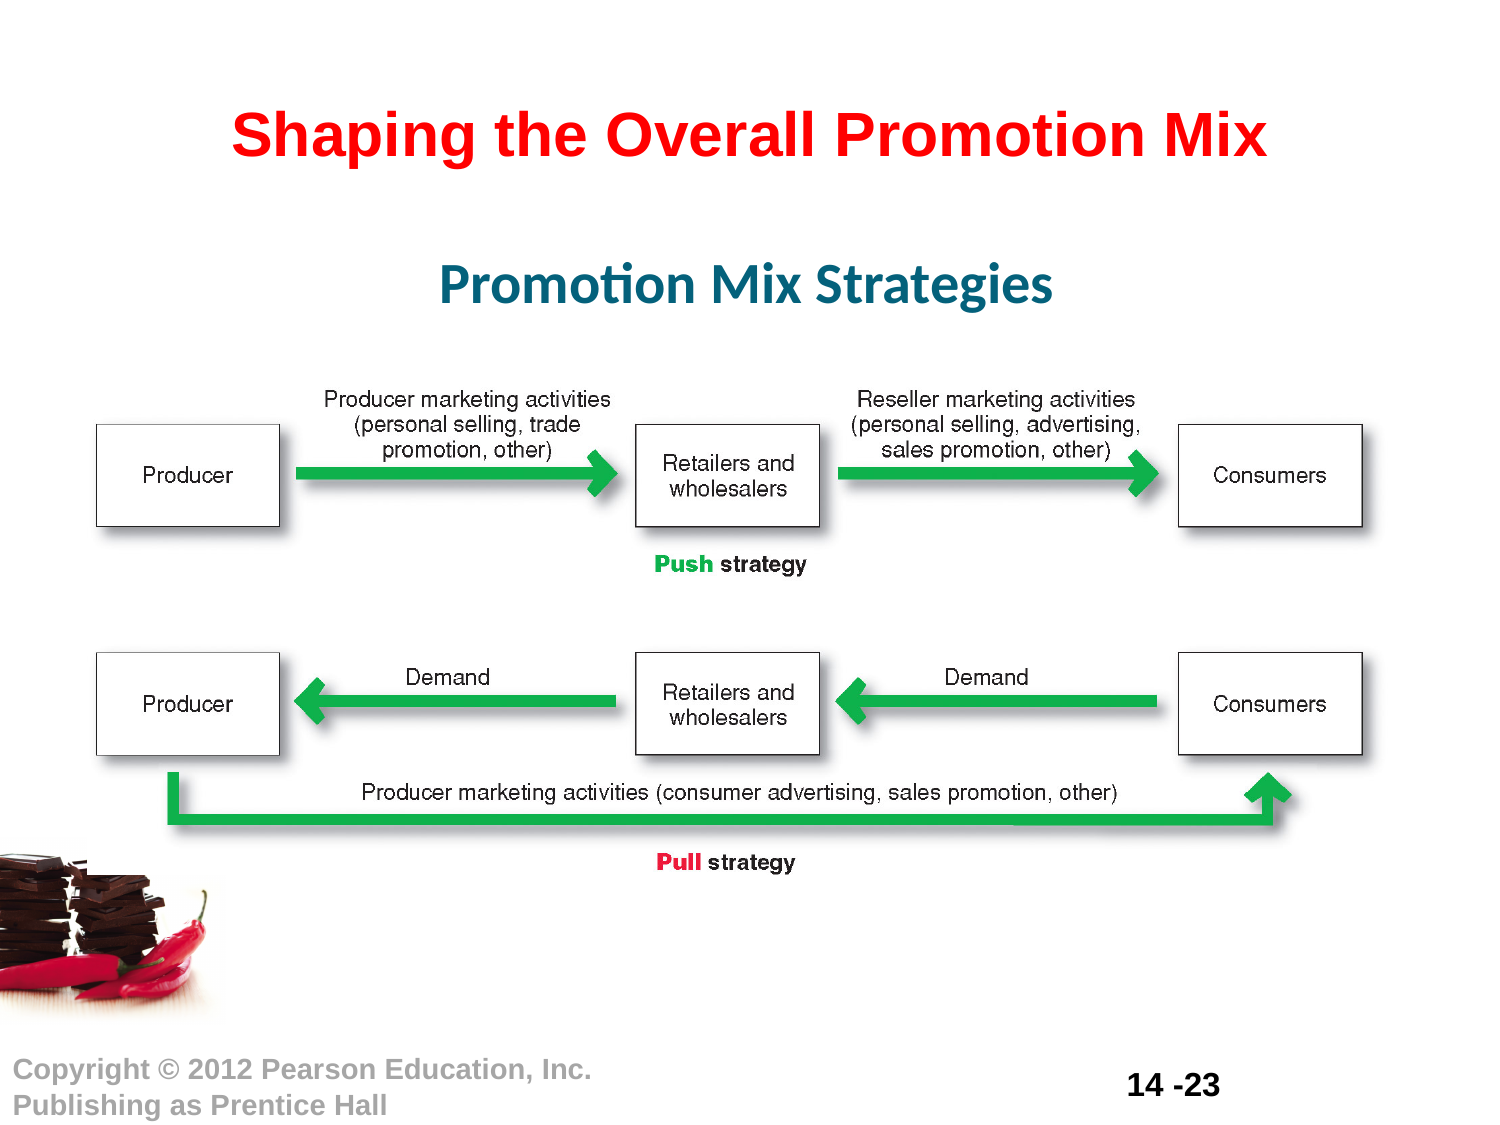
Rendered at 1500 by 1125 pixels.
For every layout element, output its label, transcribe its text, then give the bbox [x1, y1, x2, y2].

title Shaping the Overall Promotion Mix [49, 37, 1451, 226]
picture [0, 386, 1388, 1025]
list Promotion Mix Strategies [199, 237, 1294, 326]
